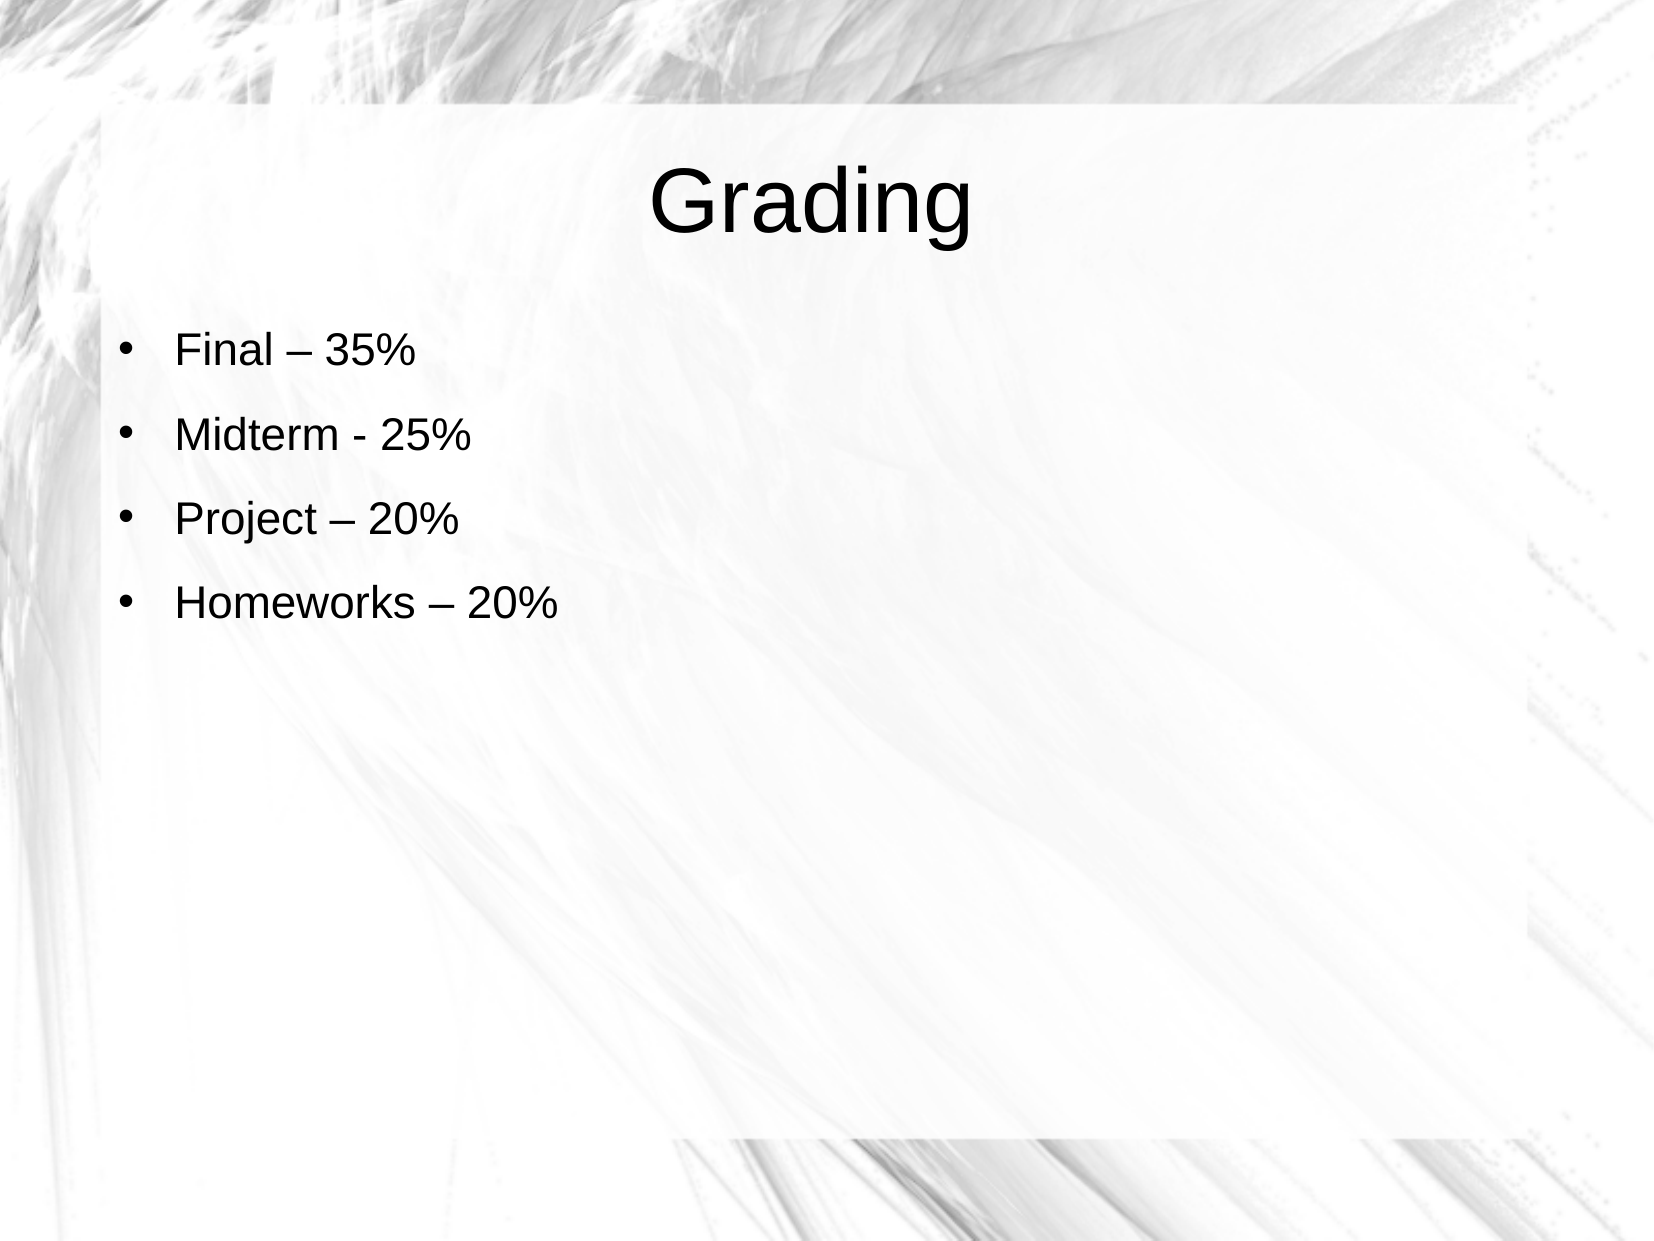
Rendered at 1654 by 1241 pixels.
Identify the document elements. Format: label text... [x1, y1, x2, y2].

list Final – 35% Midterm - 25% Project – 20% Homeworks – 20% [118, 319, 1571, 1102]
picture [0, 0, 1654, 1241]
title Grading [118, 112, 1506, 281]
